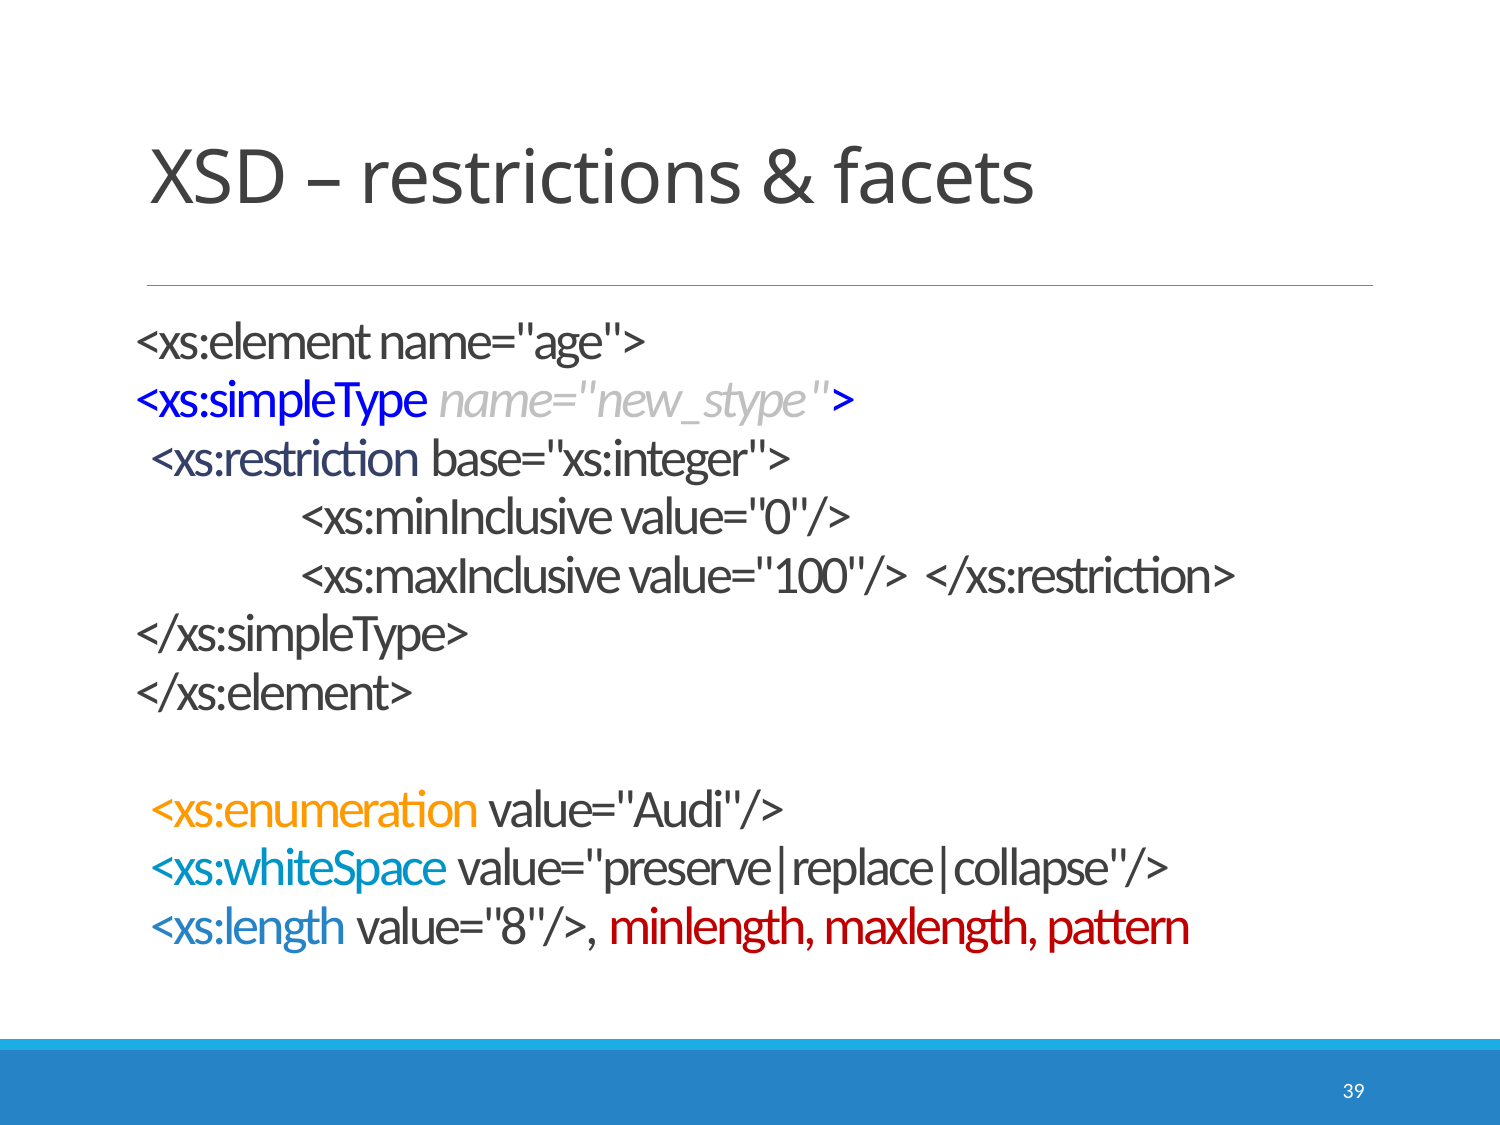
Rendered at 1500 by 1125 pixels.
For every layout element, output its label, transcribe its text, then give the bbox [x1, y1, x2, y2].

list <xs:element name="age"> <xs:simpleType name="new_stype"> <xs:restriction base="xs:integer"> <xs:minInclusive value="0"/> <xs:maxInclusive value="100"/> </xs:restriction> </xs:simpleType> </xs:element> <xs:enumeration value="Audi"/> <xs:whiteSpace value="preserve|replace|collapse"/> <xs:length value="8"/>, minlength, maxlength, pattern [135, 304, 1373, 1029]
slide_number 39 [1218, 1059, 1380, 1120]
title XSD – restrictions & facets [135, 43, 1373, 227]
